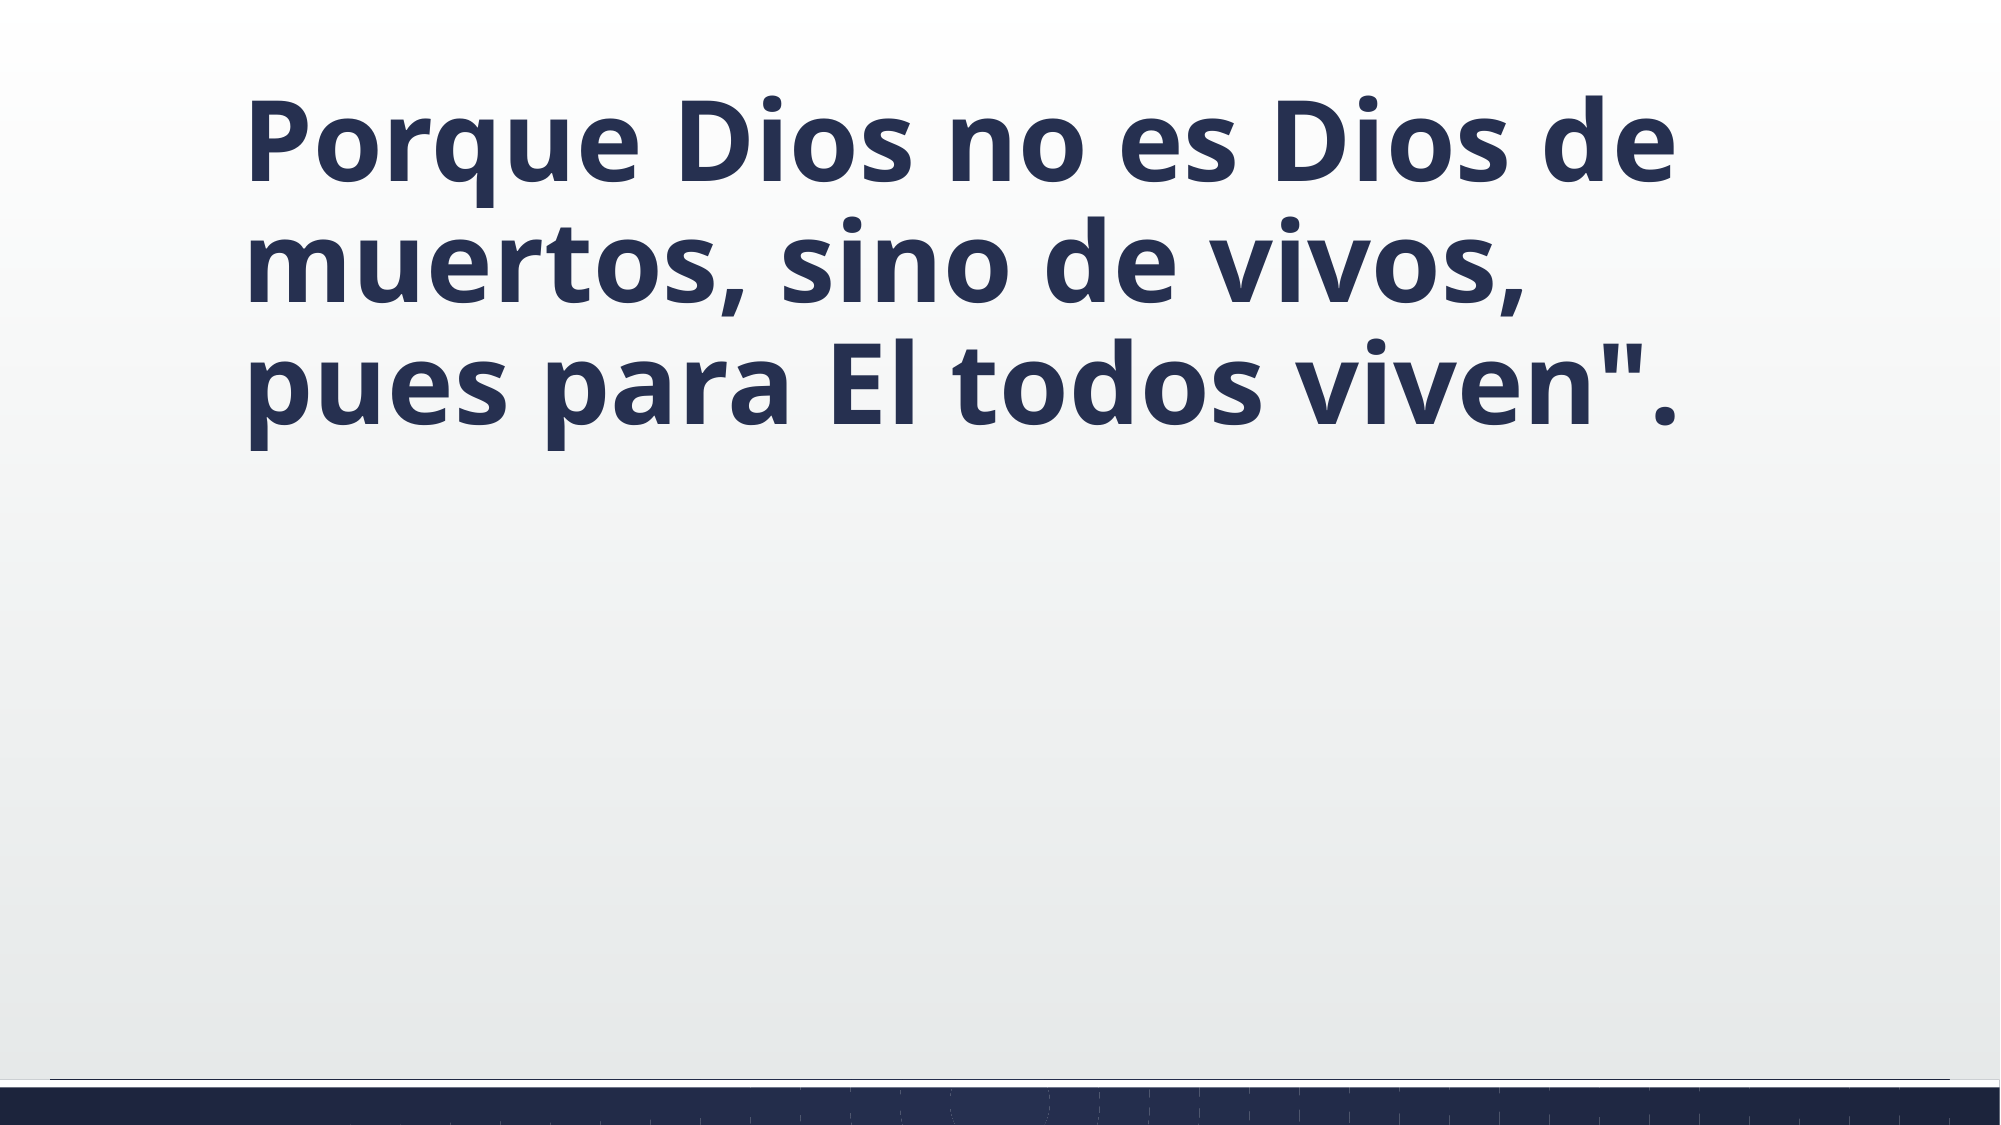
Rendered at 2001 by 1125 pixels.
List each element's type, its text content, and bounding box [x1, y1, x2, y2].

list Porque Dios no es Dios de muertos, sino de vivos, pues para El todos viven". [219, 76, 1780, 990]
